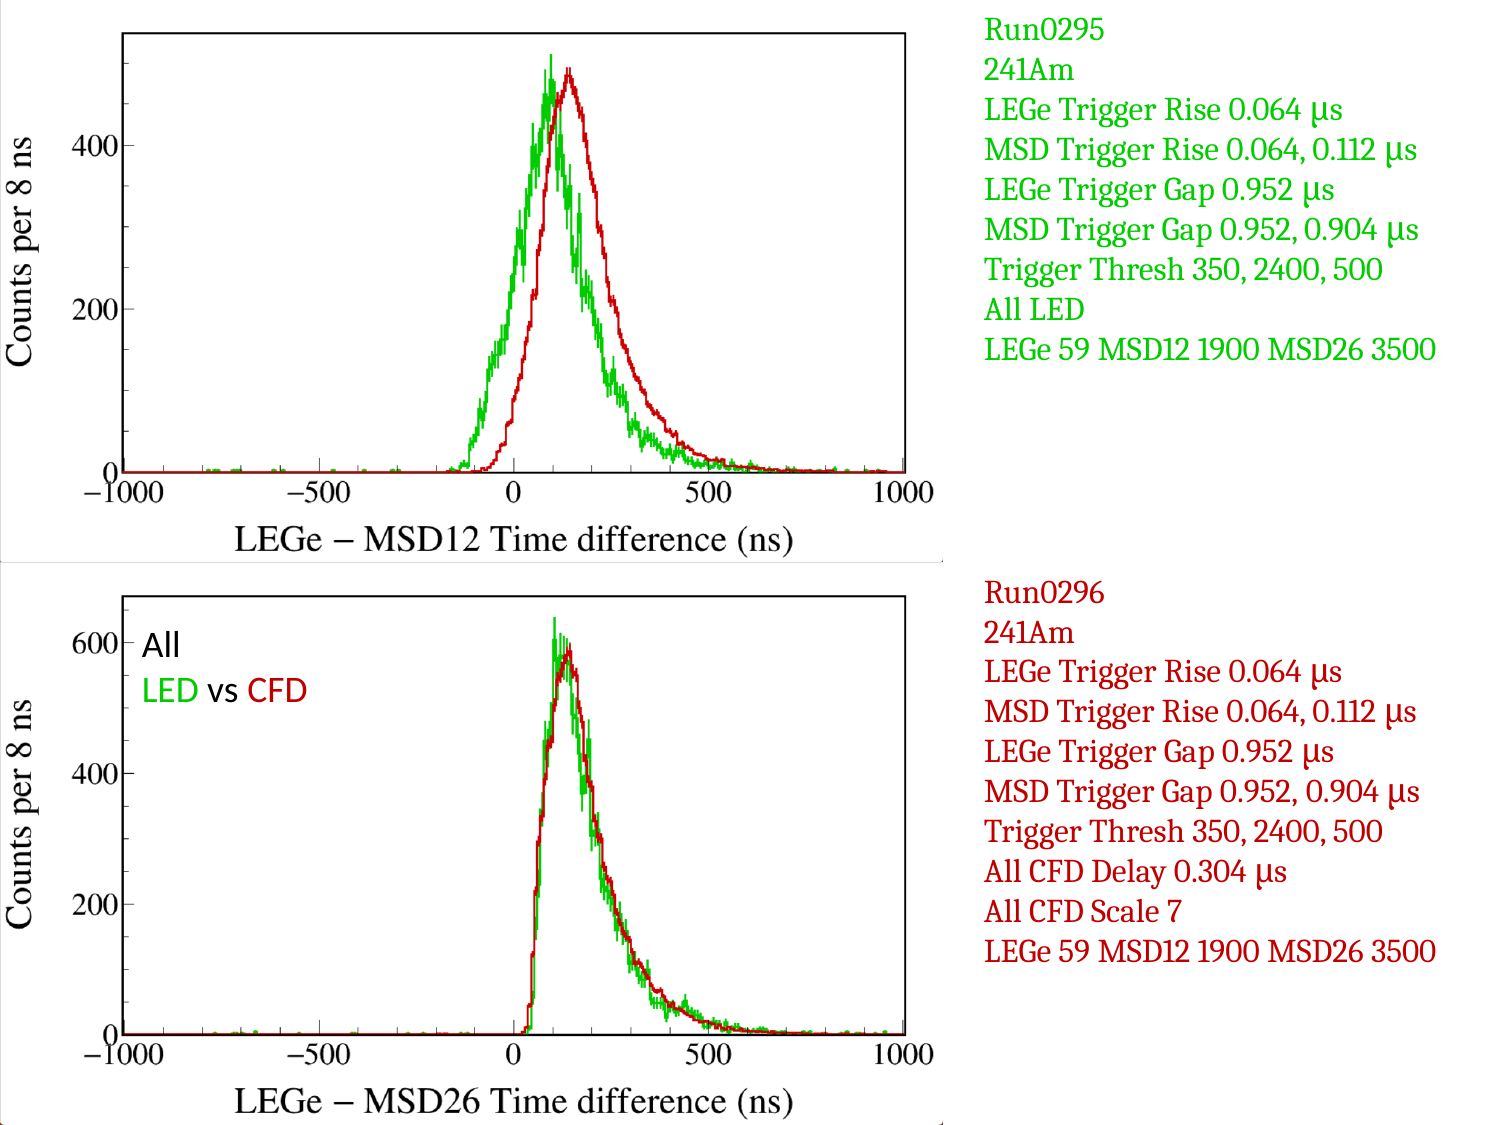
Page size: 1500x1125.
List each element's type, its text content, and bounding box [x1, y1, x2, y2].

picture [0, 0, 943, 1125]
text_box Run0295 241Am LEGe Trigger Rise 0.064 μs MSD Trigger Rise 0.064, 0.112 μs LEGe Trigger Gap 0.952 μs MSD Trigger Gap 0.952, 0.904 μs Trigger Thresh 350, 2400, 500 All LED LEGe 59 MSD12 1900 MSD26 3500 [969, 0, 1453, 374]
text_box Run0296 241Am LEGe Trigger Rise 0.064 μs MSD Trigger Rise 0.064, 0.112 μs LEGe Trigger Gap 0.952 μs MSD Trigger Gap 0.952, 0.904 μs Trigger Thresh 350, 2400, 500 All CFD Delay 0.304 μs All CFD Scale 7 LEGe 59 MSD12 1900 MSD26 3500 [969, 562, 1453, 977]
